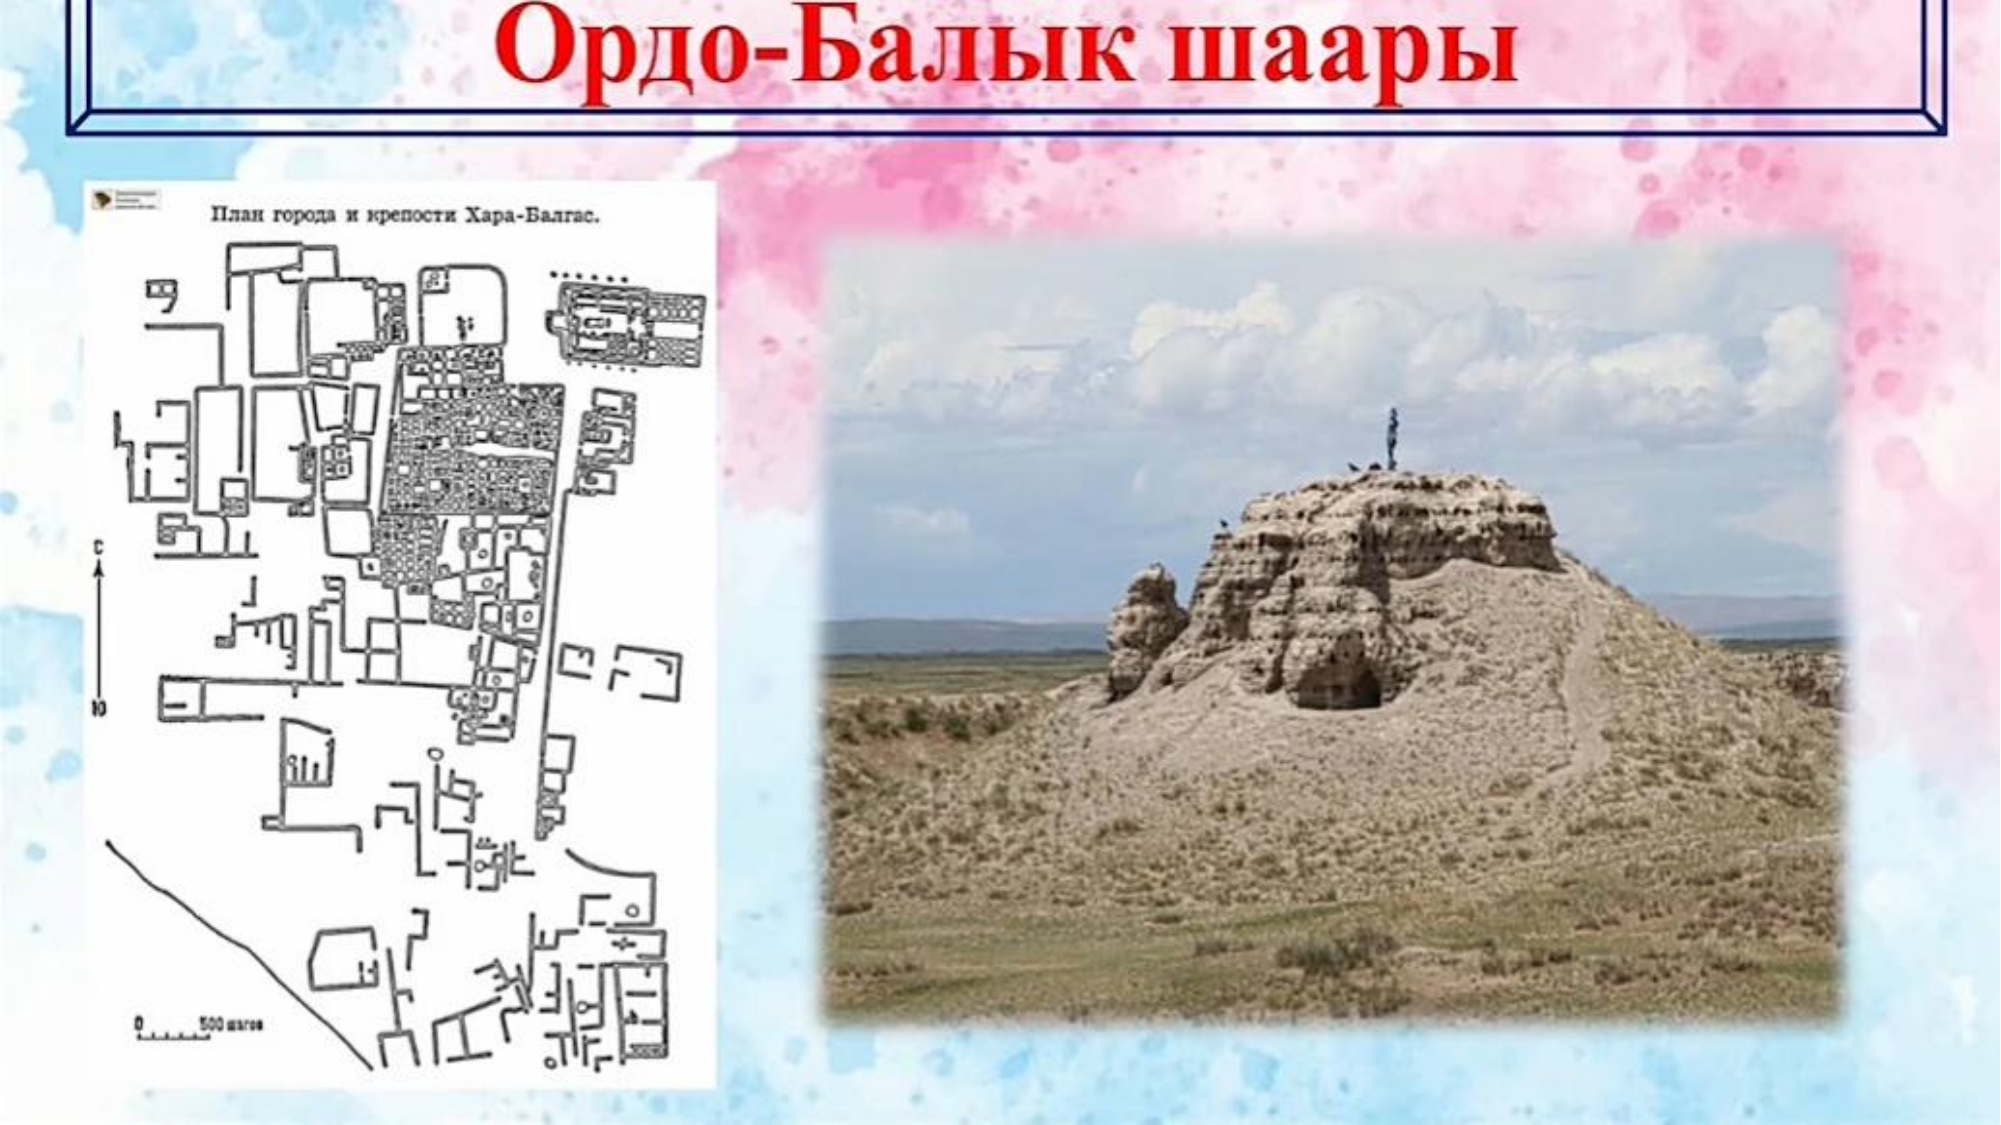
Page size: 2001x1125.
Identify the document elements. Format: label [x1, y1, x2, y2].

list [0, 0, 2000, 1125]
